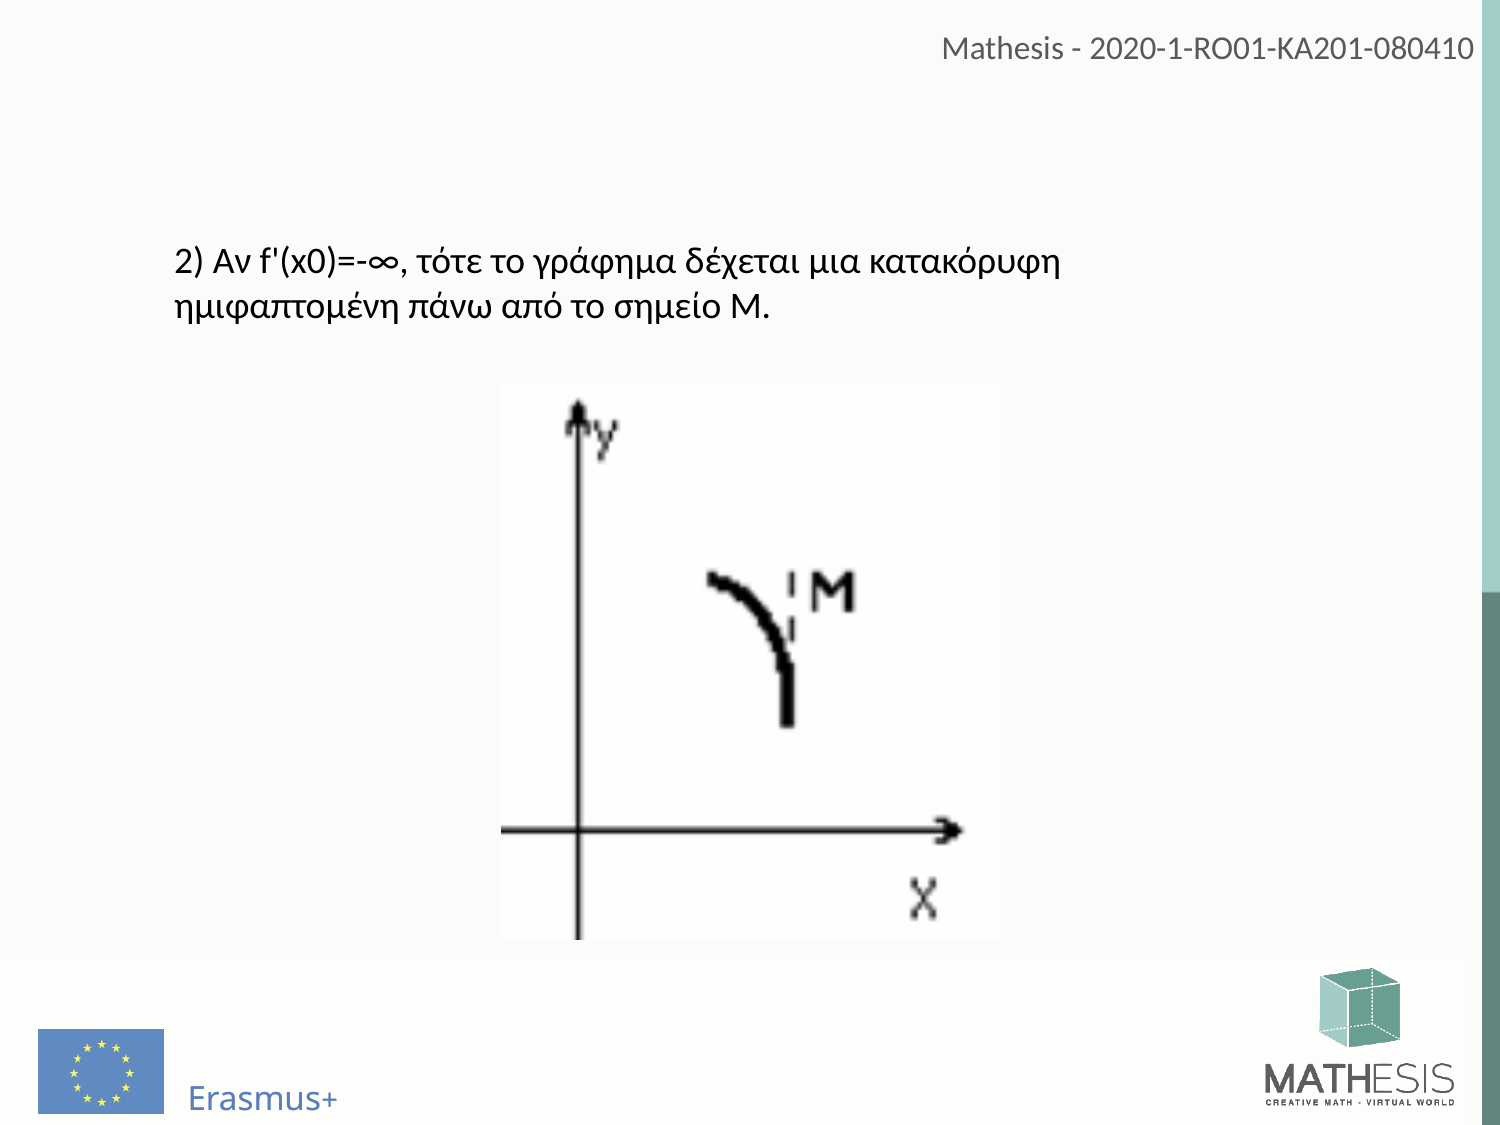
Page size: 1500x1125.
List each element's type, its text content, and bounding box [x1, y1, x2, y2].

picture [501, 385, 999, 940]
text_box 2) Αν f'(x0)=-∞, τότε το γράφημα δέχεται μια κατακόρυφη ημιφαπτομένη πάνω από το σημείο Μ. [159, 228, 1282, 379]
